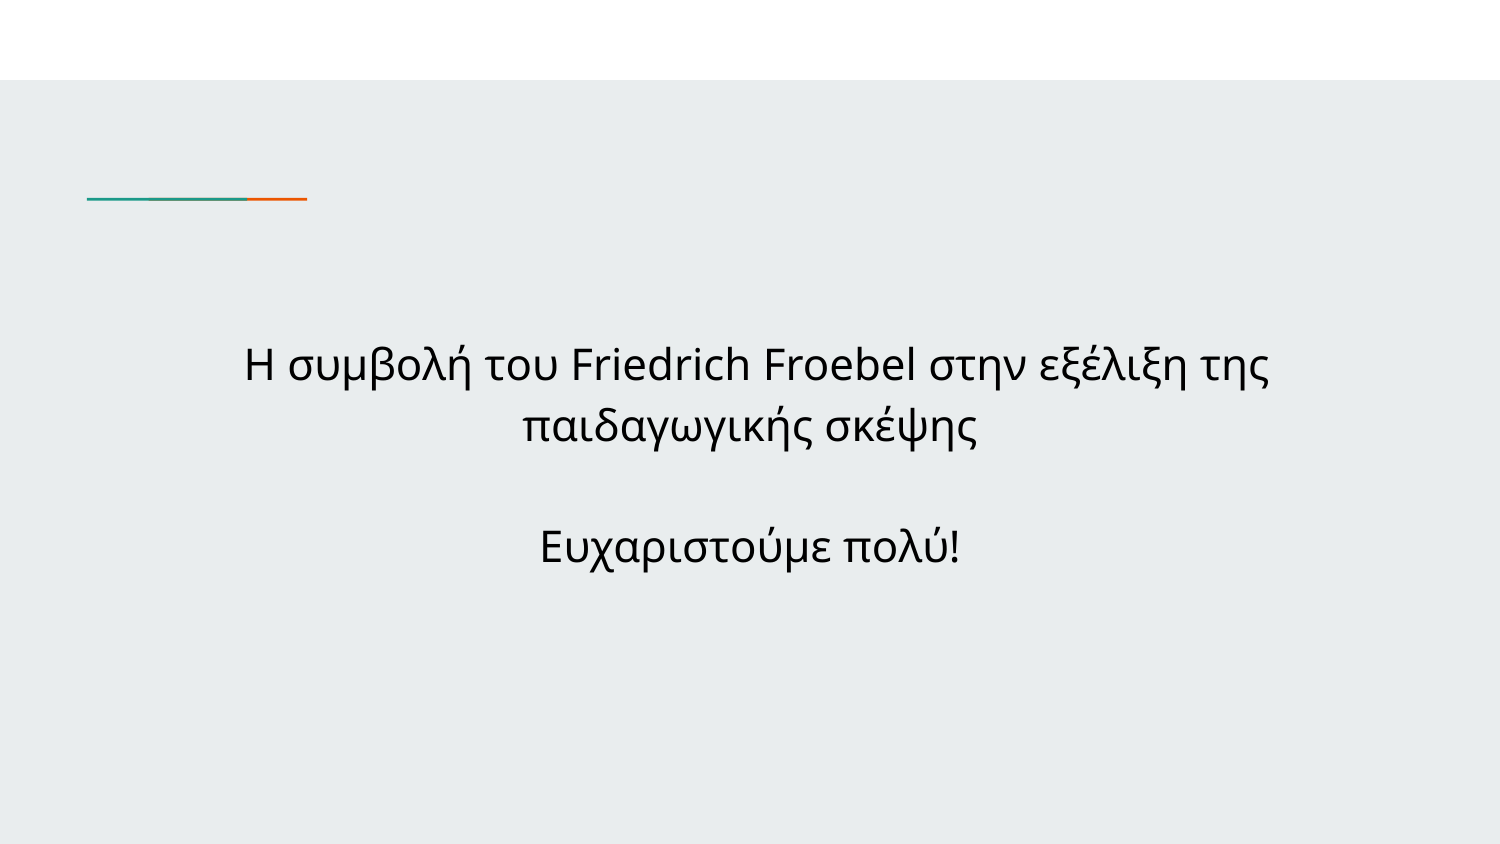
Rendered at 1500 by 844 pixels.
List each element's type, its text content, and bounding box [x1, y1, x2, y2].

title Η συμβολή του Friedrich Froebel στην εξέλιξη της παιδαγωγικής σκέψης Ευχαριστούμε πολύ! [119, 303, 1381, 609]
